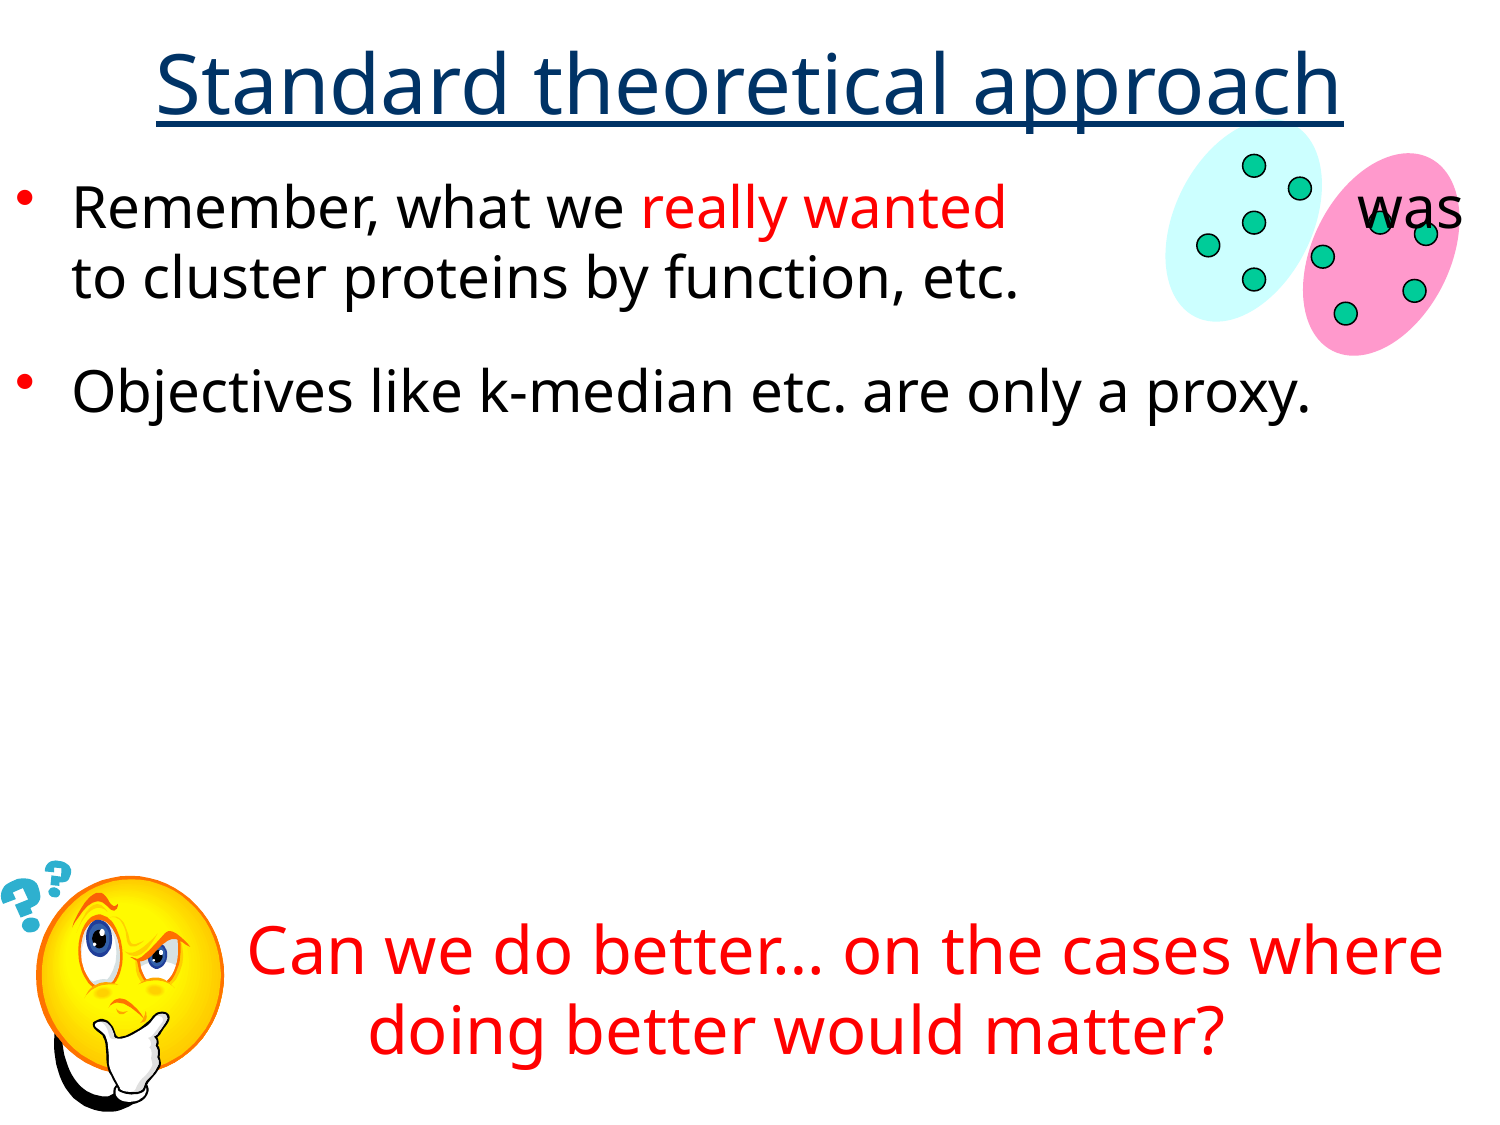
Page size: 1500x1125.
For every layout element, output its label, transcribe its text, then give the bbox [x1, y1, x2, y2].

list Remember, what we really wanted was to cluster proteins by function, etc. Objectives like k-median etc. are only a proxy. [0, 162, 1500, 858]
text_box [0, 859, 1500, 1113]
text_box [1174, 112, 1451, 363]
text_box Standard theoretical approach [112, 12, 1388, 150]
